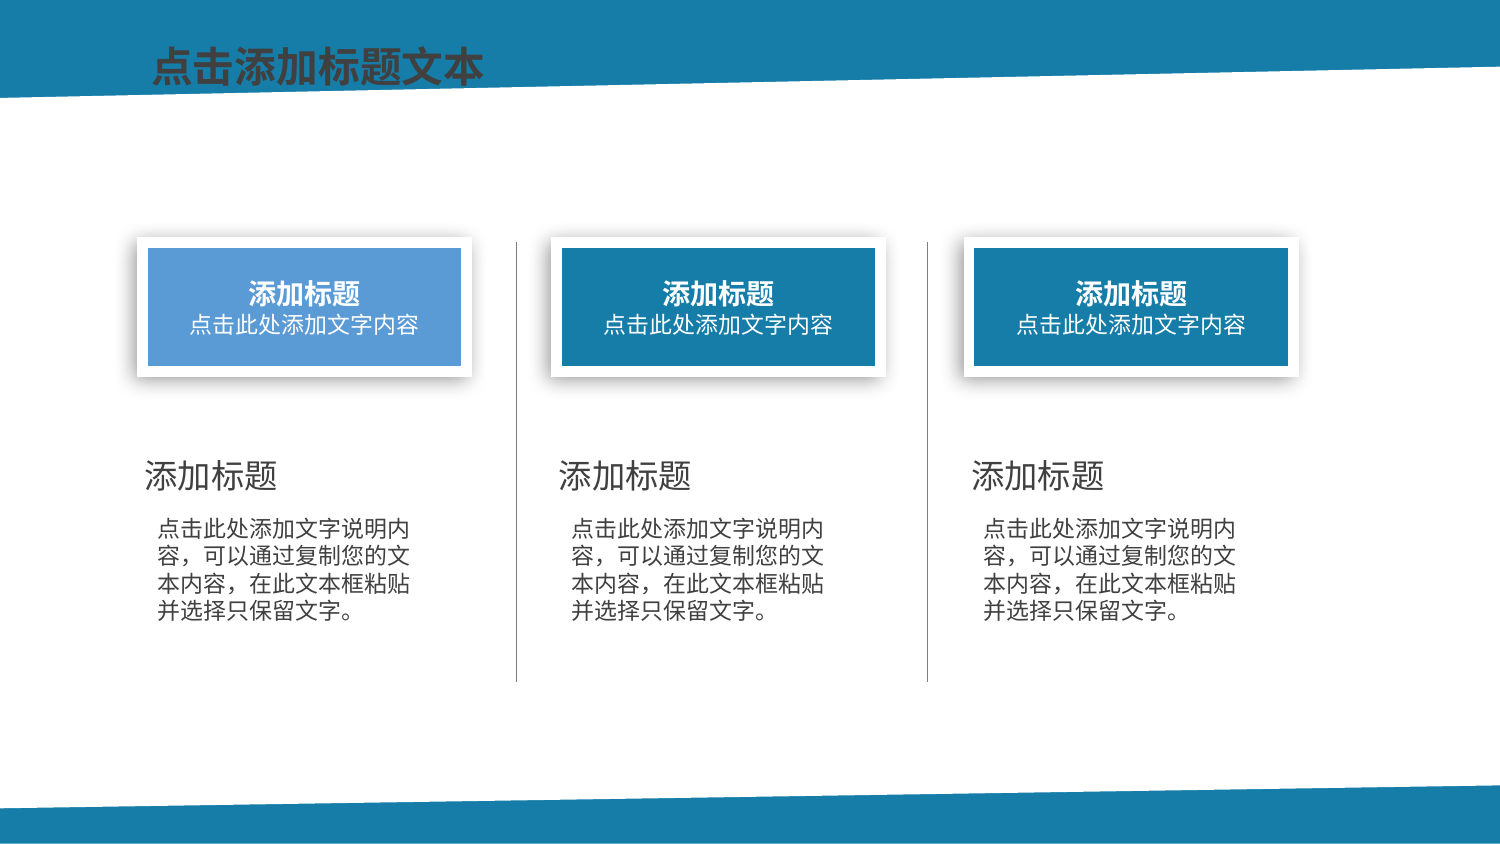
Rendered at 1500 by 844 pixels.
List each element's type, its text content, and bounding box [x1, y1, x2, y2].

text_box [142, 448, 444, 633]
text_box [968, 448, 1270, 633]
text_box 添加标题 点击此处添加文字内容 [141, 241, 468, 373]
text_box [556, 448, 858, 633]
text_box 添加标题 点击此处添加文字内容 [967, 241, 1295, 373]
text_box 添加标题 点击此处添加文字内容 [555, 241, 882, 373]
text_box 点击添加标题文本 [136, 33, 501, 99]
